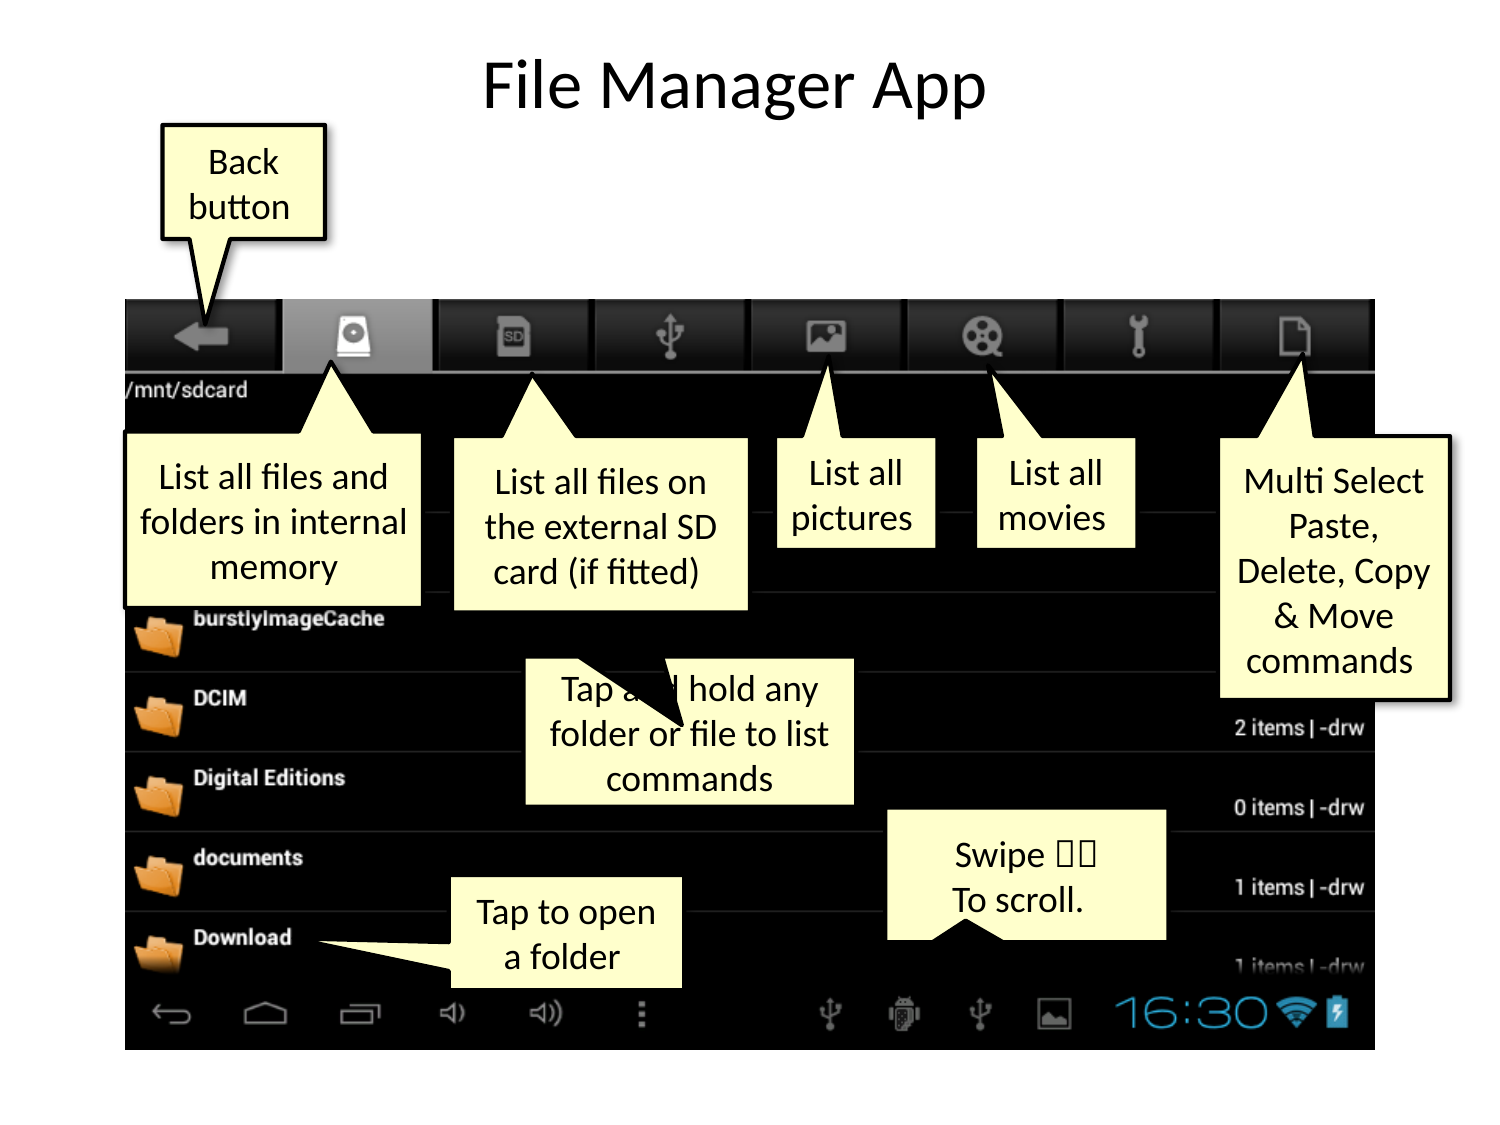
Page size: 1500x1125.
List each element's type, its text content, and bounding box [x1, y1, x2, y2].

picture [124, 299, 1376, 1051]
text_box Back button [160, 122, 328, 298]
text_box Multi Select Paste, Delete, Copy & Move commands [1379, 434, 1453, 703]
title File Manager App [60, 30, 1411, 131]
